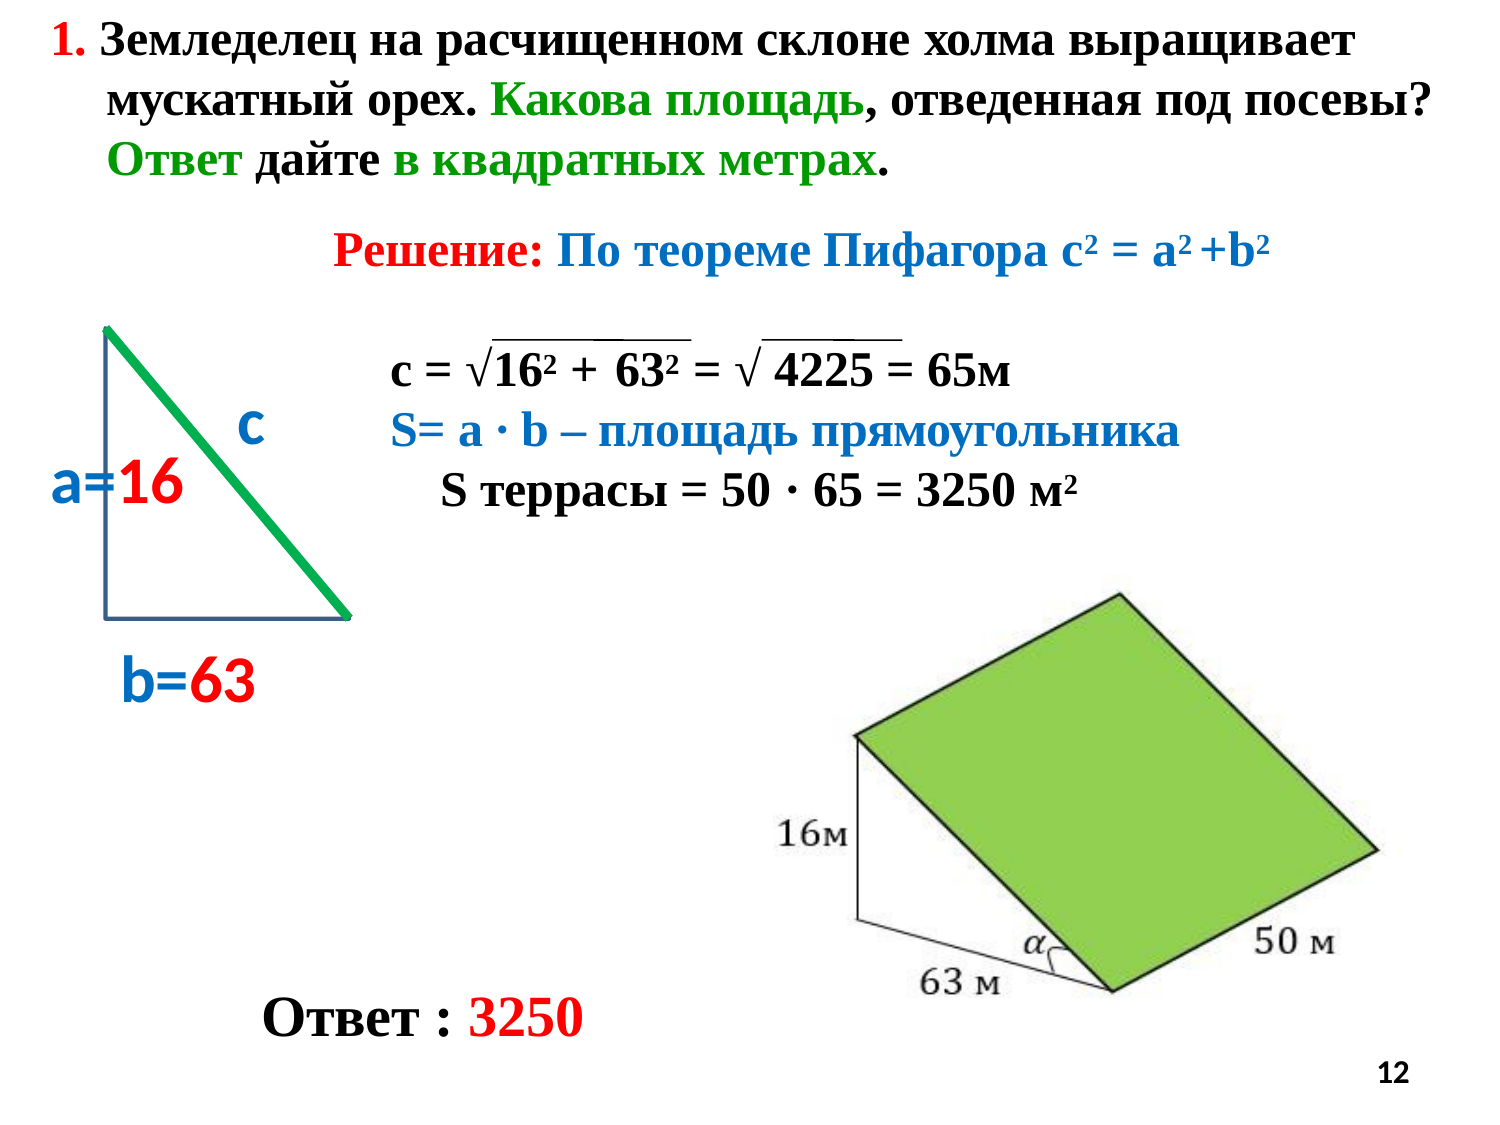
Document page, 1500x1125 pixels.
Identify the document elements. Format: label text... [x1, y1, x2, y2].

text_box b=63 [118, 634, 260, 716]
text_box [100, 323, 355, 624]
slide_number 12 [1370, 1056, 1417, 1125]
text_box а=16 [48, 434, 95, 517]
text_box с = √162 + 632 = √ 4225 = 65м S= a ∙ b – площадь прямоугольника S террасы = 50 · 65 = 3250 м2 [383, 334, 1195, 517]
text_box Ответ : 3250 [259, 976, 589, 1048]
text_box 1. Земледелец на расчищенном склоне холма выращивает мускатный орех. Какова площадь, отведенная под посевы? Ответ дайте в квадратных метрах. Решение: По теореме Пифагора c2 = a2 +b2 [43, 3, 1453, 277]
picture [773, 573, 1403, 1000]
